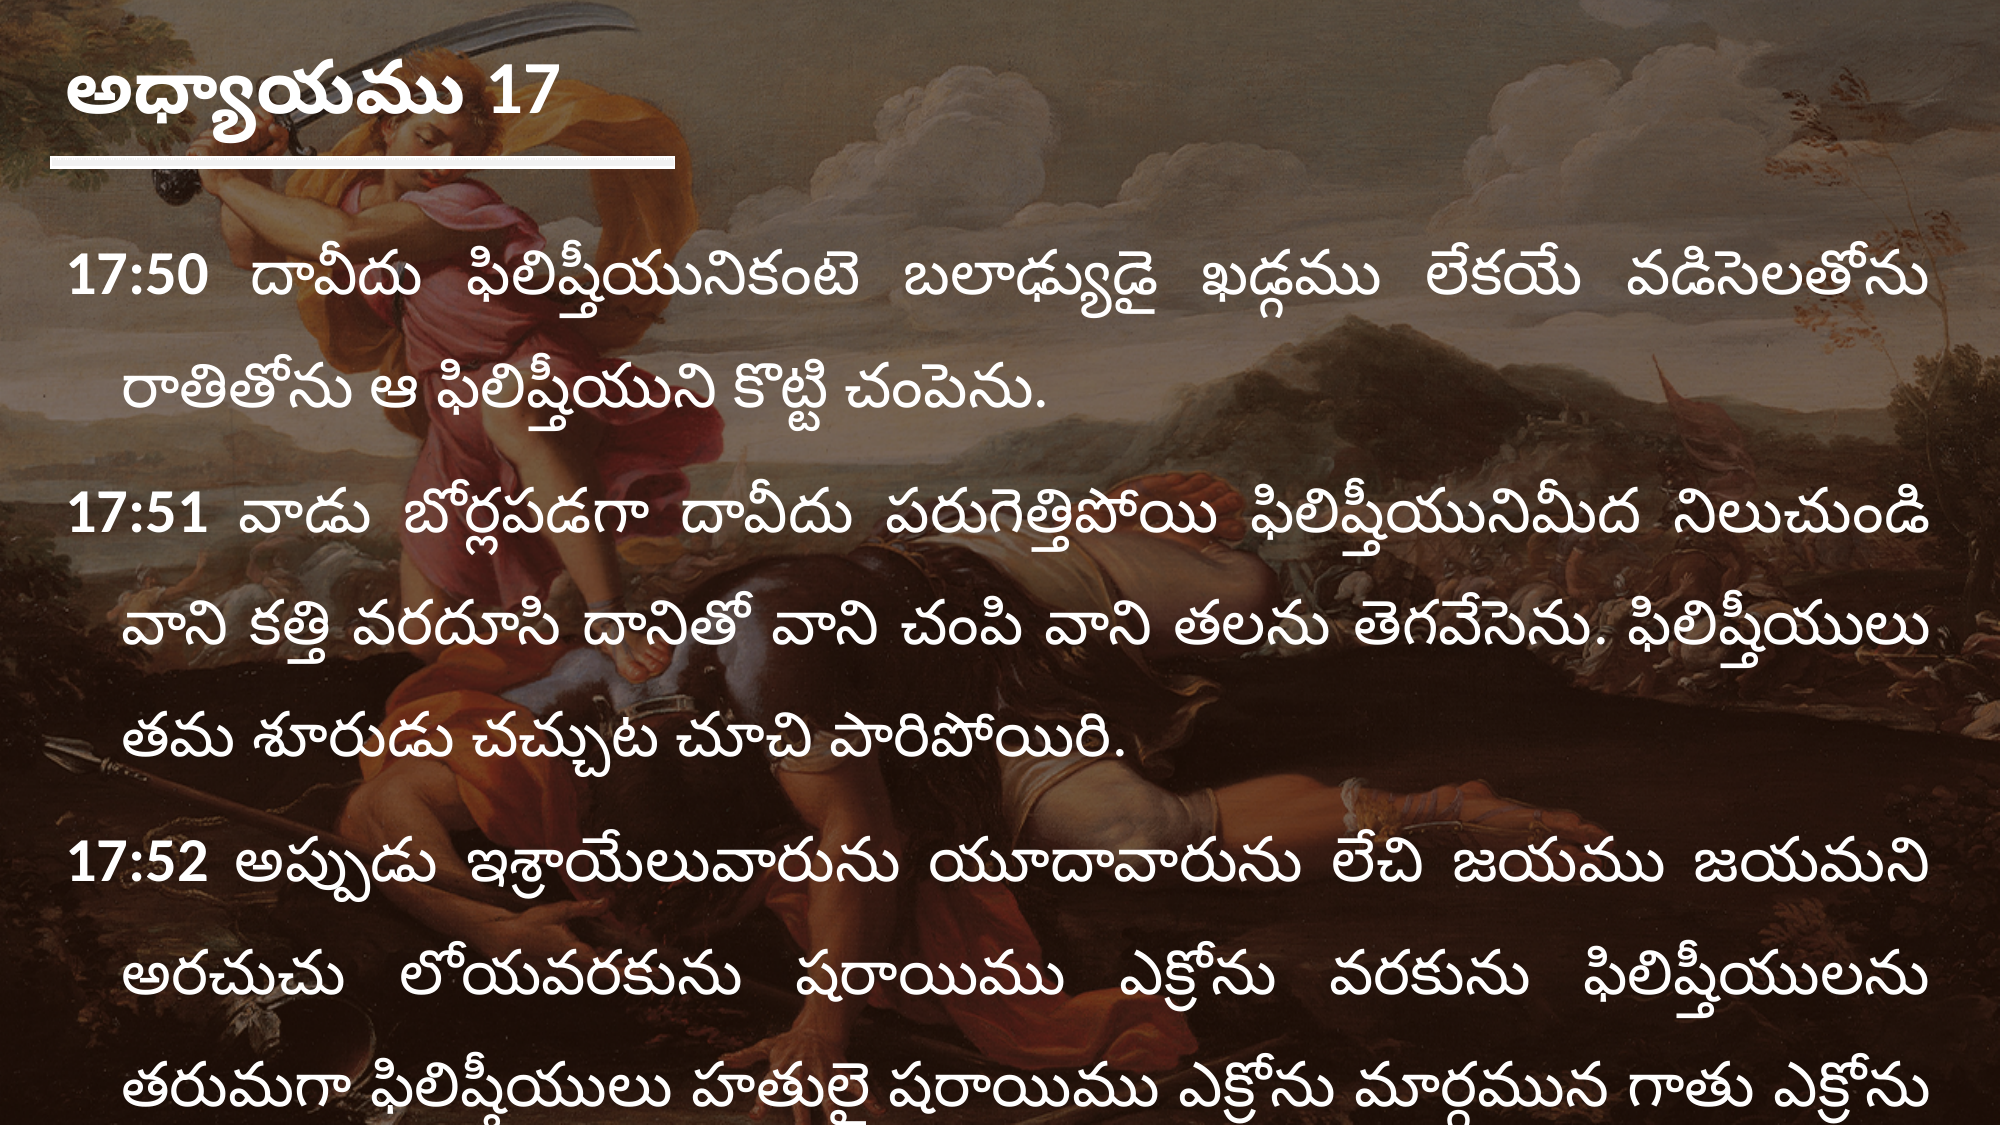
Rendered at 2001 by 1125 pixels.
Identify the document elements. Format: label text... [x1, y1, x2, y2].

list 17:50 దావీదు ఫిలిష్తీయునికంటె బలాఢ్యుడై ఖడ్గము లేకయే వడిసెలతోను రాతితోను ఆ ఫిలిష్తీయుని కొట్టి చంపెను. 17:51 వాడు బోర్లపడగా దావీదు పరుగెత్తిపోయి ఫిలిష్తీయునిమీద నిలుచుండి వాని కత్తి వరదూసి దానితో వాని చంపి వాని తలను తెగవేసెను. ఫిలిష్తీయులు తమ శూరుడు చచ్చుట చూచి పారిపోయిరి. 17:52 అప్పుడు ఇశ్రాయేలువారును యూదావారును లేచి జయము జయమని అరచుచు లోయవరకును షరాయిము ఎక్రోను వరకును ఫిలిష్తీయులను తరుమగా ఫిలిష్తీయులు హతులై షరాయిము ఎక్రోను మార్గమున గాతు ఎక్రోను అను పట్టణములవరకు కూలిరి. [50, 187, 1946, 1063]
title అధ్యాయము 17 [50, 0, 1925, 167]
picture [0, 0, 2000, 1125]
